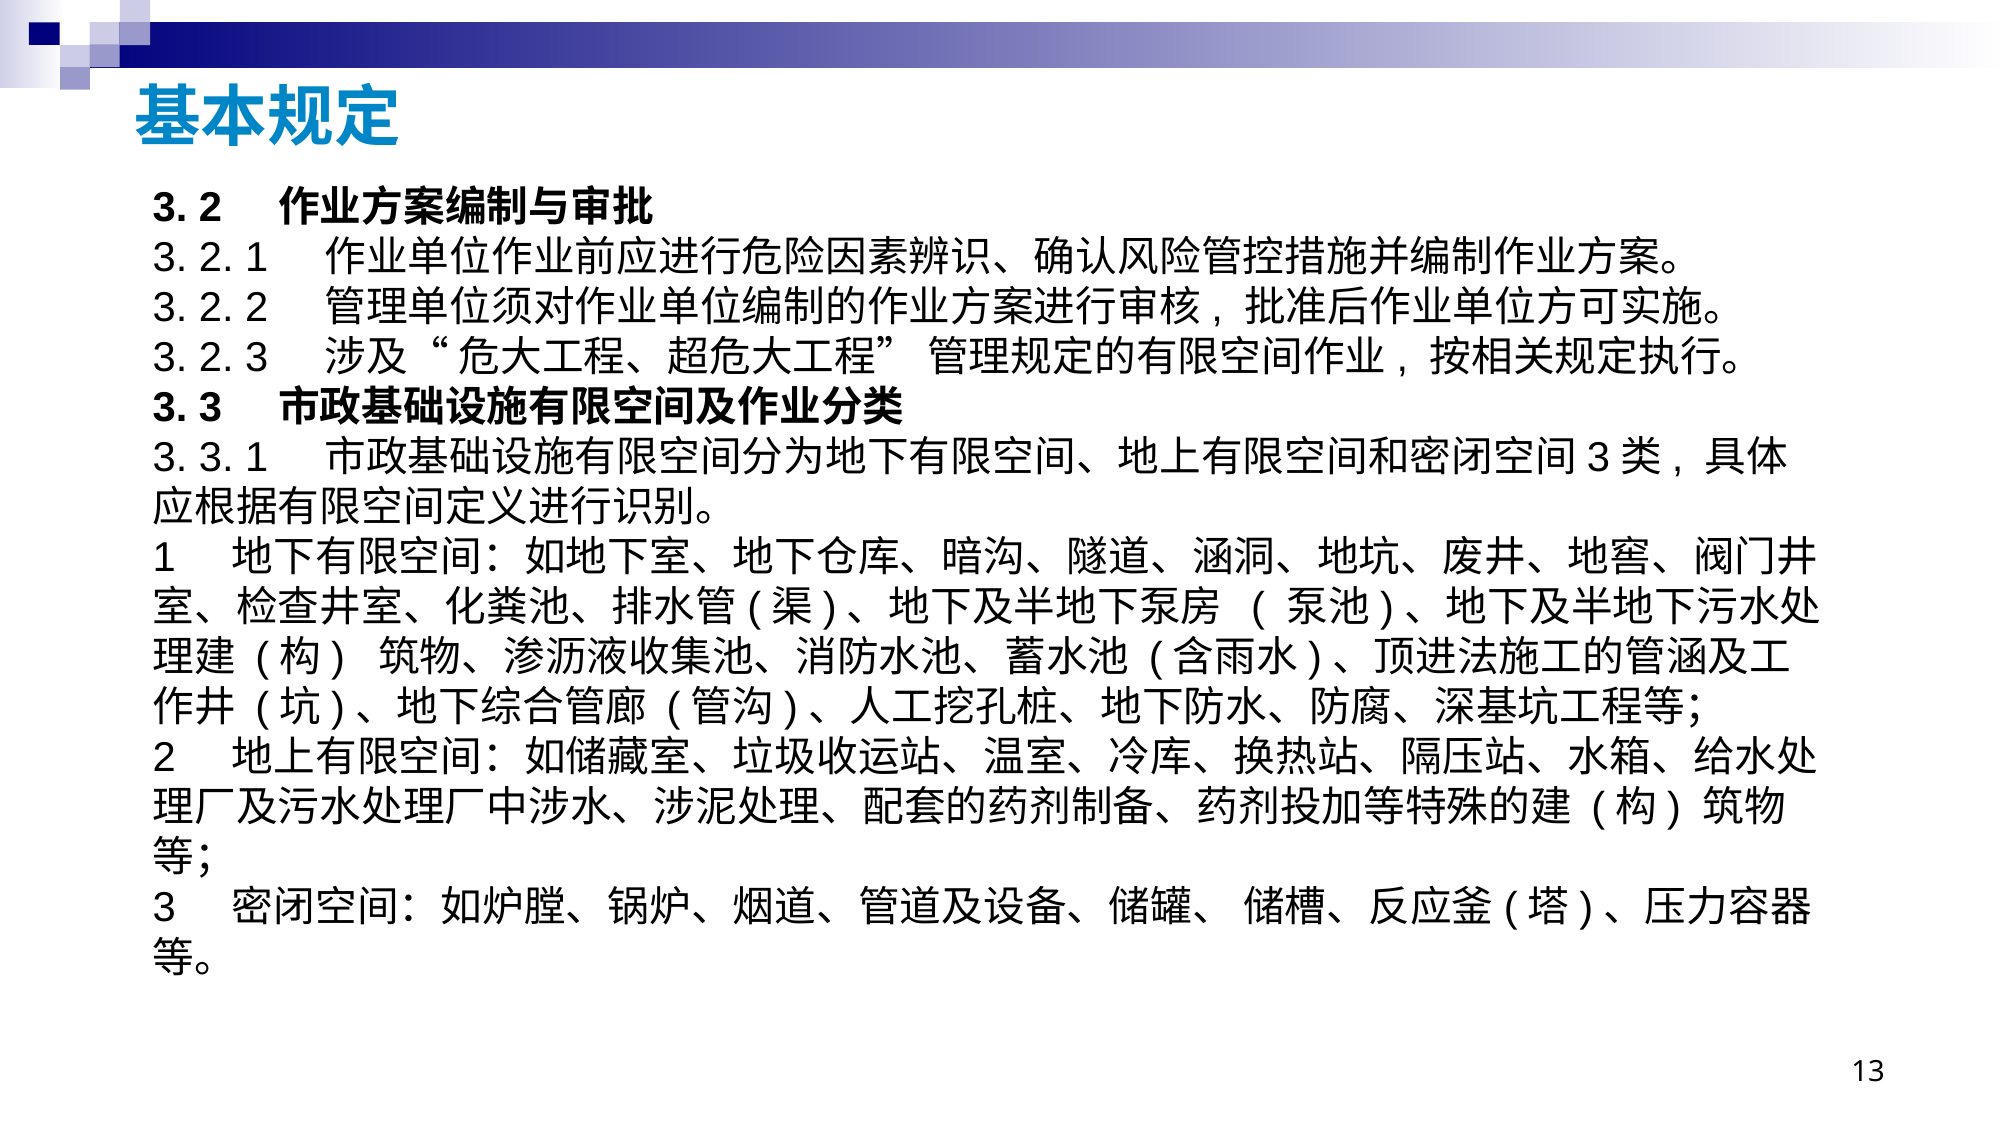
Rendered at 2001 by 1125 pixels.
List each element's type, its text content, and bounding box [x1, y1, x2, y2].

text_box 3. 2 作业方案编制与审批 3. 2. 1 作业单位作业前应进行危险因素辨识、确认风险管控措施并编制作业方案。 3. 2. 2 管理单位须对作业单位编制的作业方案进行审核, 批准后作业单位方可实施。 3. 2. 3 涉及“ 危大工程、超危大工程” 管理规定的有限空间作业, 按相关规定执行。 3. 3 市政基础设施有限空间及作业分类 3. 3. 1 市政基础设施有限空间分为地下有限空间、地上有限空间和密闭空间3类, 具体应根据有限空间定义进行识别。 1 地下有限空间：如地下室、地下仓库、暗沟、隧道、涵洞、地坑、废井、地窖、阀门井室、检查井室、化粪池、排水管(渠)、地下及半地下泵房 ( 泵池)、地下及半地下污水处理建 (构) 筑物、渗沥液收集池、消防水池、蓄水池 (含雨水)、顶进法施工的管涵及工作井 (坑)、地下综合管廊 (管沟)、人工挖孔桩、地下防水、防腐、深基坑工程等； 2 地上有限空间：如储藏室、垃圾收运站、温室、冷库、换热站、隔压站、水箱、给水处理厂及污水处理厂中涉水、涉泥处理、配套的药剂制备、药剂投加等特殊的建 (构) 筑物等； 3 密闭空间：如炉膛、锅炉、烟道、管道及设备、储罐、 储槽、反应釜(塔)、压力容器等。 [137, 172, 1839, 988]
slide_number 13 [1433, 1025, 1900, 1100]
title 基本规定 [90, 66, 446, 162]
